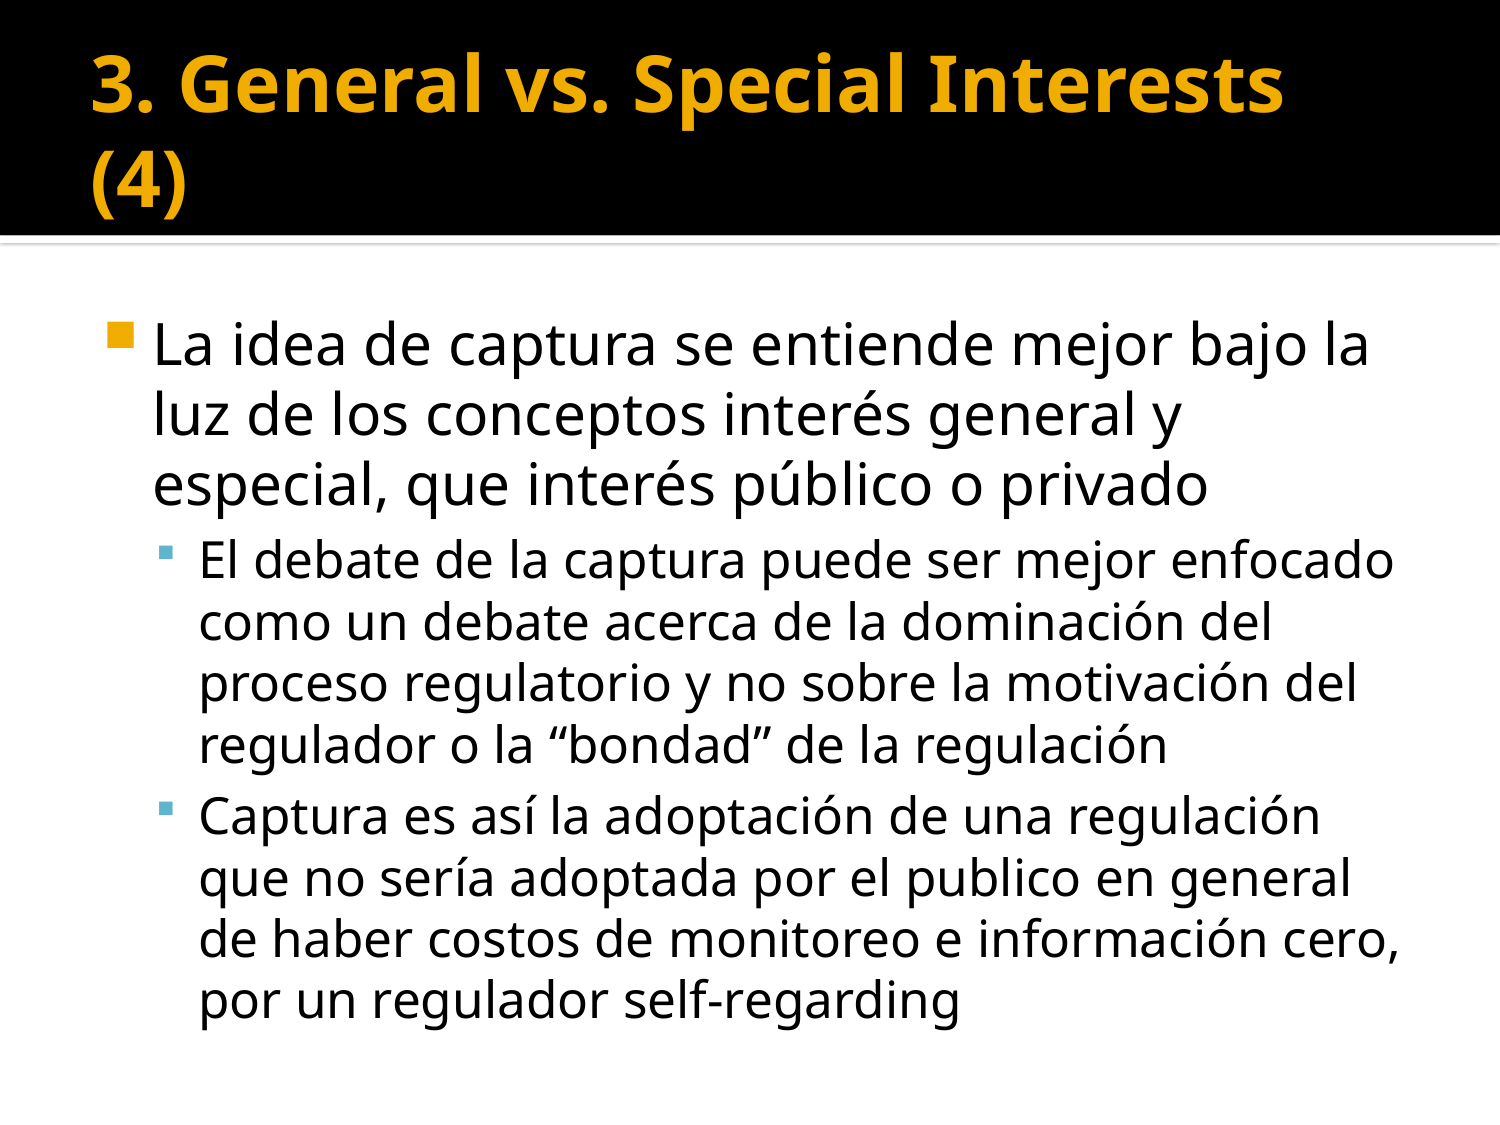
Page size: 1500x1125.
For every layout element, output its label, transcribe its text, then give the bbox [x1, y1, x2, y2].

title 3. General vs. Special Interests (4) [75, 25, 1425, 231]
list La idea de captura se entiende mejor bajo la luz de los conceptos interés general y especial, que interés público o privado El debate de la captura puede ser mejor enfocado como un debate acerca de la dominación del proceso regulatorio y no sobre la motivación del regulador o la “bondad” de la regulación Captura es así la adoptación de una regulación que no sería adoptada por el publico en general de haber costos de monitoreo e información cero, por un regulador self-regarding [75, 291, 1425, 1050]
